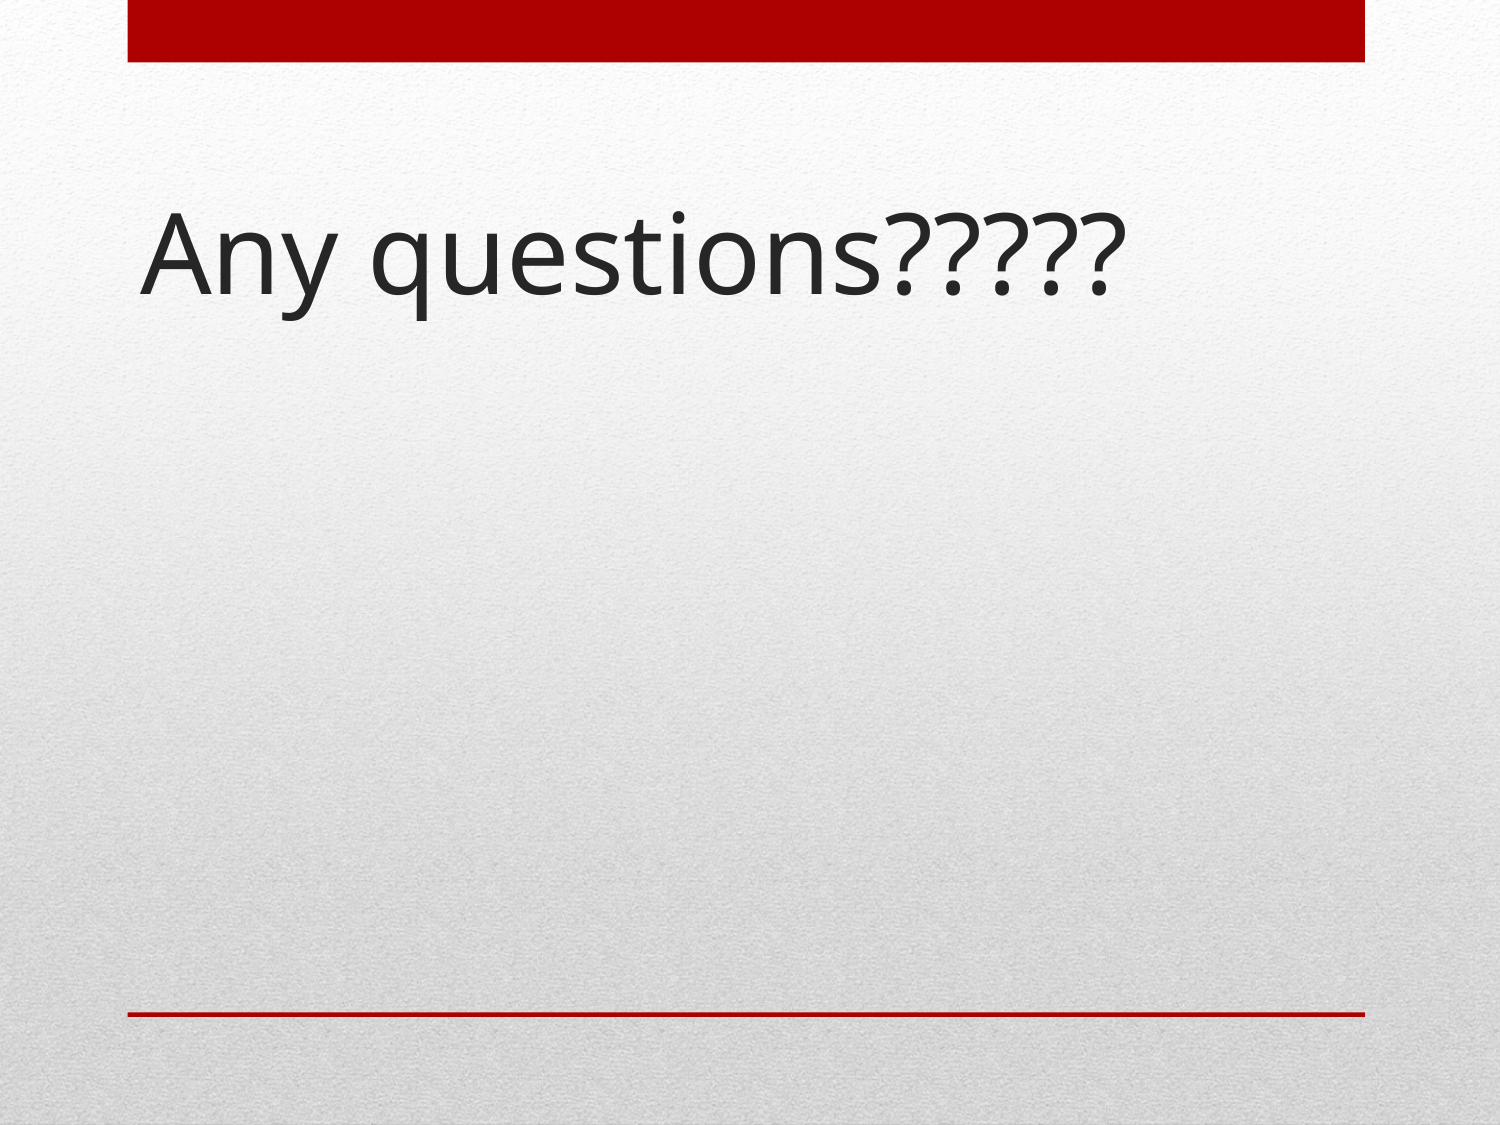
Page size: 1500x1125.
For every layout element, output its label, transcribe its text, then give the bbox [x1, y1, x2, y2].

title Any questions????? [125, 125, 1238, 325]
